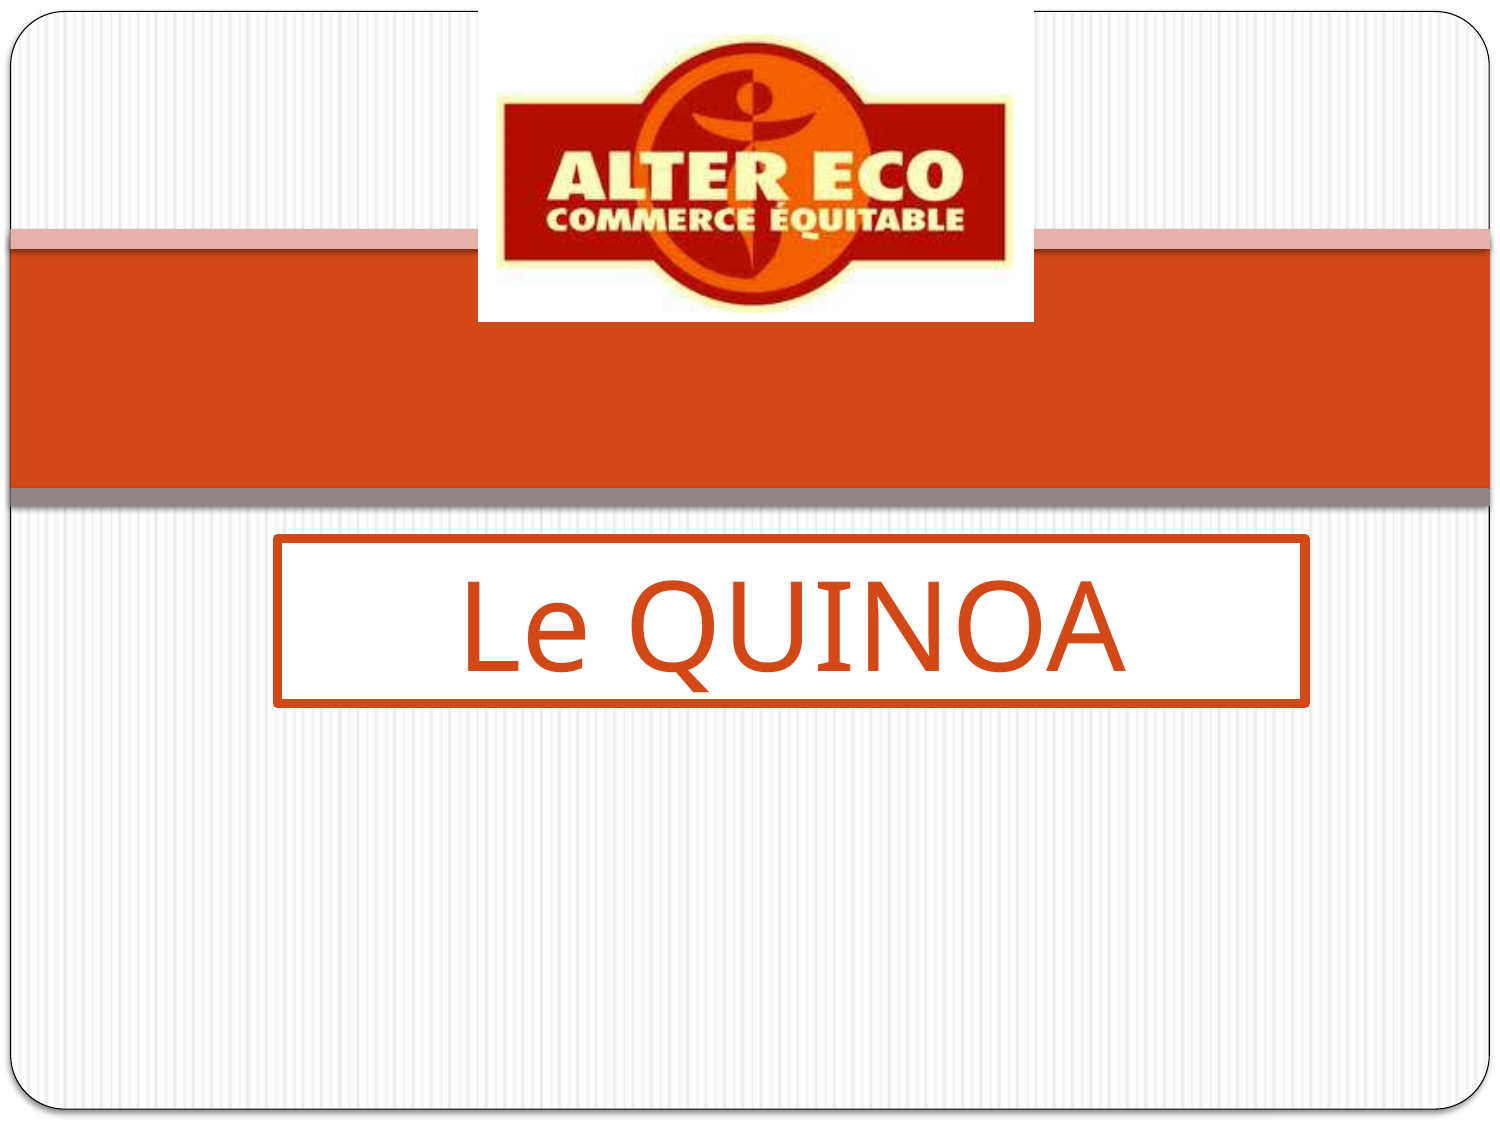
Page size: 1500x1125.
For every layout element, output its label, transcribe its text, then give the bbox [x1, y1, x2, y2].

text_box Le QUINOA [277, 538, 1306, 704]
picture [12, 507, 1488, 1108]
picture [12, 0, 1488, 322]
